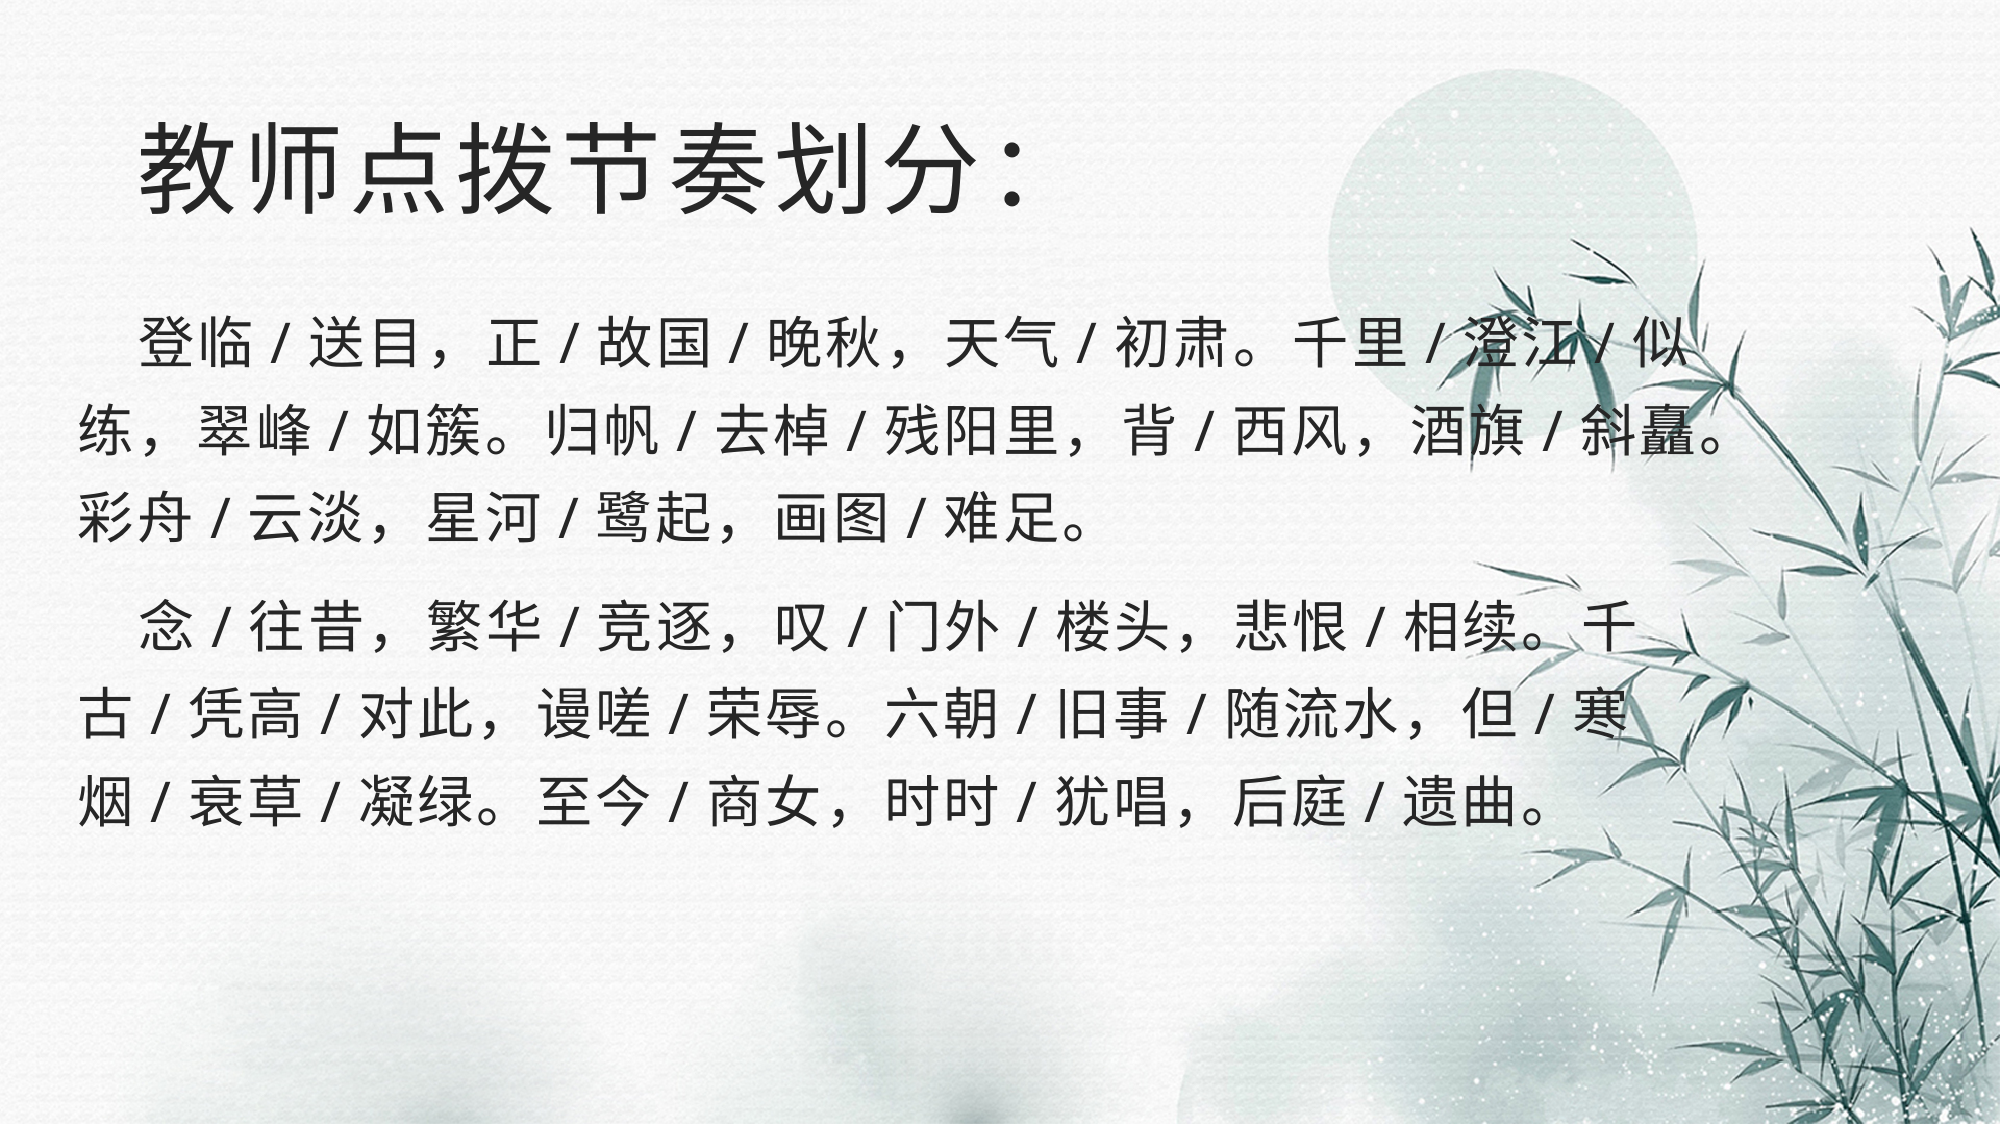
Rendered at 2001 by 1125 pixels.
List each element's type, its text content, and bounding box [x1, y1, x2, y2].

title 教师点拨节奏划分： [122, 77, 1024, 227]
picture [0, 0, 2001, 1125]
list 登临/送目，正/故国/晚秋，天气/初肃。千里/澄江/似练，翠峰/如簇。归帆/去棹/残阳里，背/西风，酒旗/斜矗。彩舟/云淡，星河/鹭起，画图/难足。 念/往昔，繁华/竞逐，叹/门外/楼头，悲恨/相续。千古/凭高/对此，谩嗟/荣辱。六朝/旧事/随流水，但/寒烟/衰草/凝绿。至今/商女，时时/犹唱，后庭/遗曲。 [63, 286, 1763, 912]
